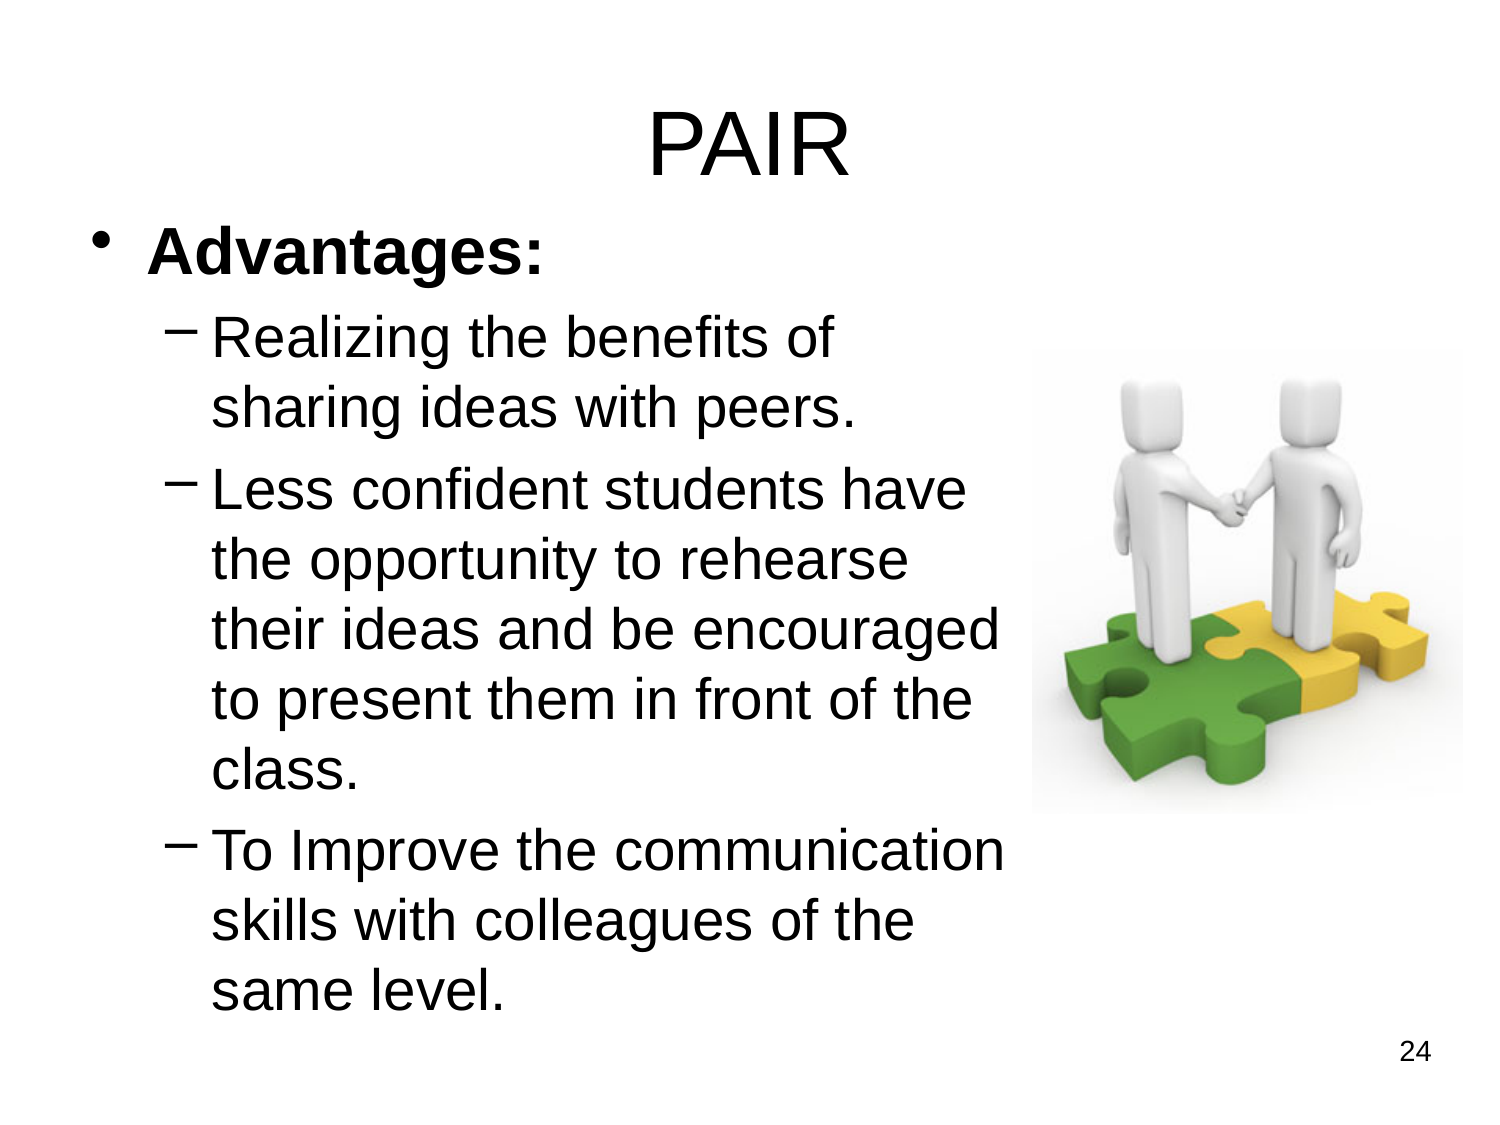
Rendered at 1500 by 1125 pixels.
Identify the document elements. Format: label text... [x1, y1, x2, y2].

list Advantages: Realizing the benefits of sharing ideas with peers. Less confident students have the opportunity to rehearse their ideas and be encouraged to present them in front of the class. To Improve the communication skills with colleagues of the same level. [74, 199, 1051, 943]
slide_number 24 [1096, 1024, 1447, 1103]
title PAIR [74, 44, 1426, 233]
picture [1032, 349, 1463, 815]
